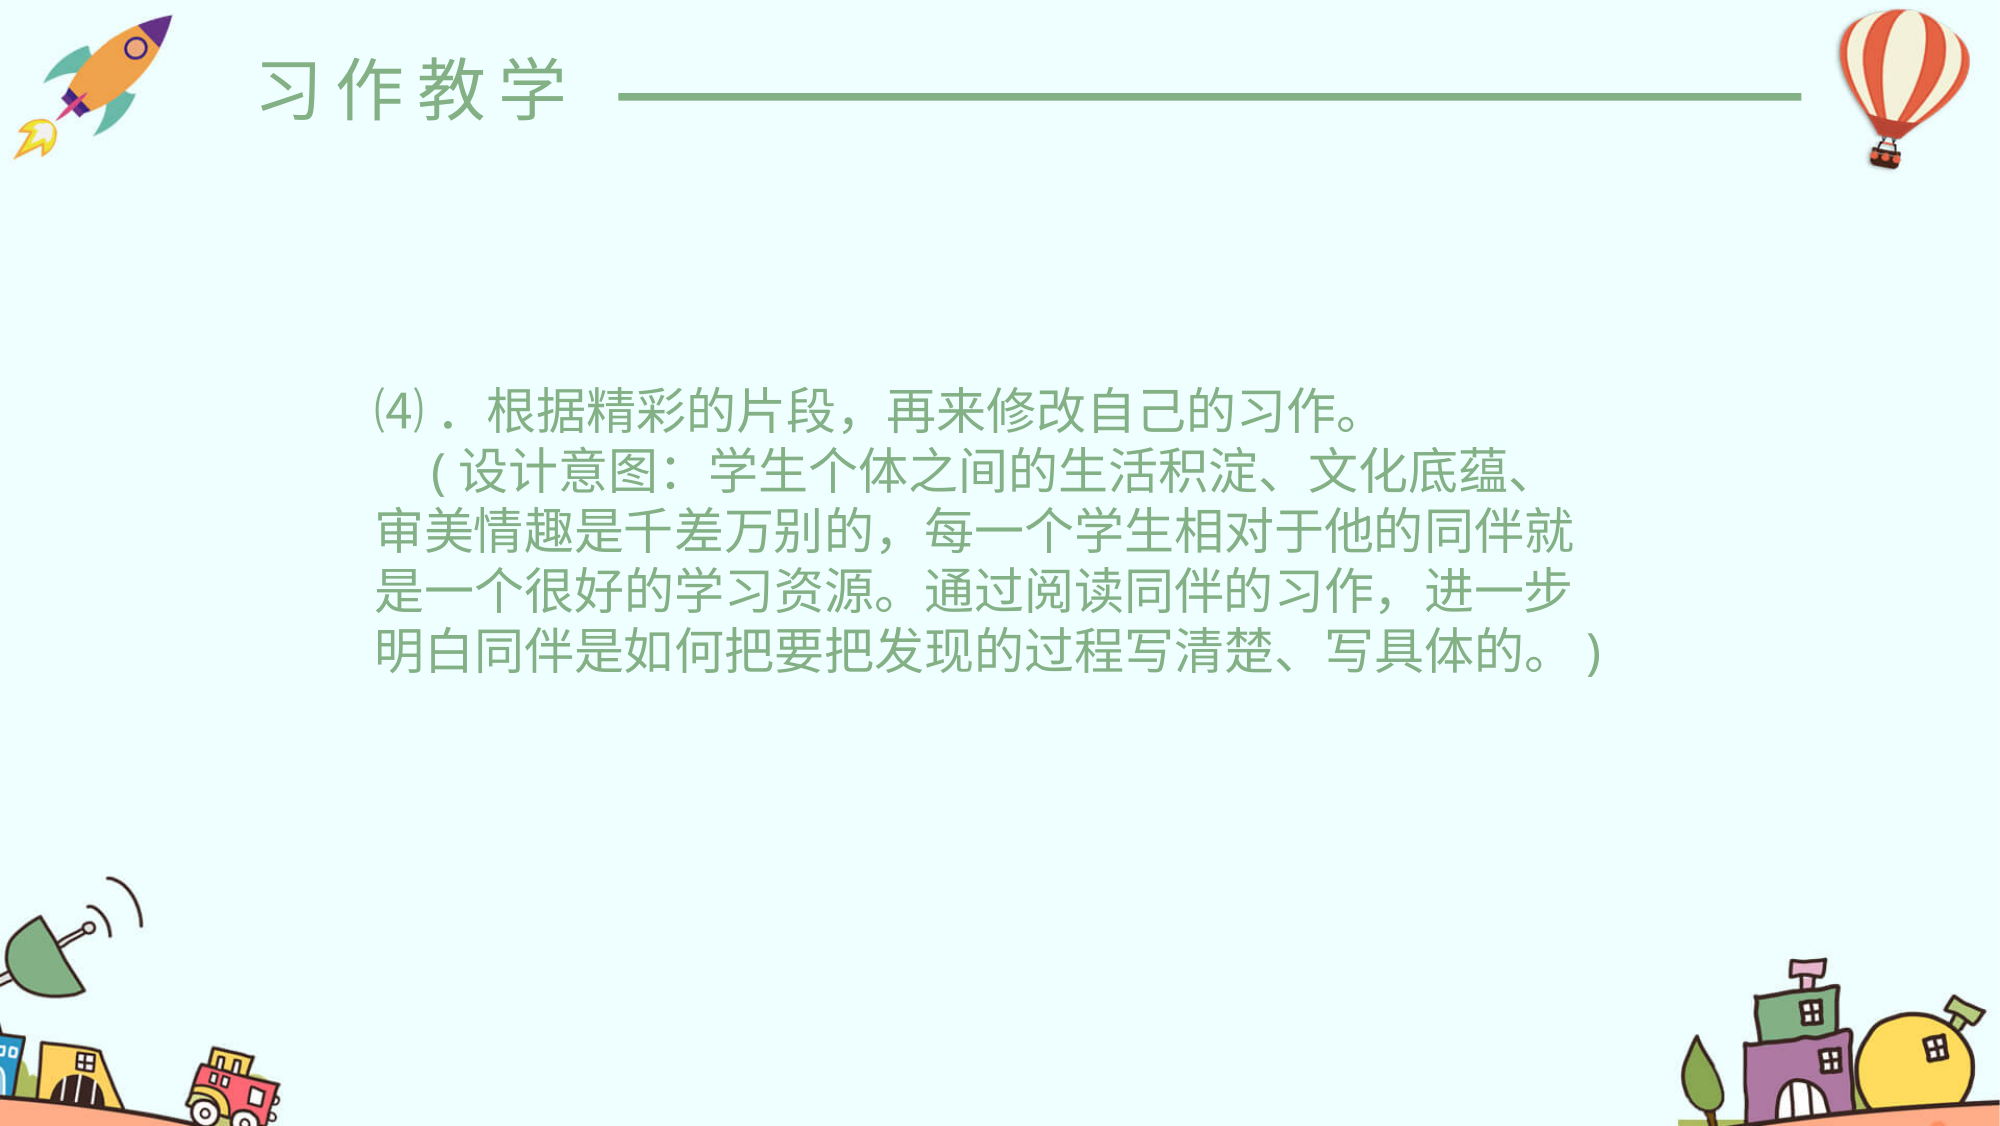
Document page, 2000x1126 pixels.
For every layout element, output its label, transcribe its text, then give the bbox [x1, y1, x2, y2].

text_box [143, 46, 1802, 131]
picture [0, 0, 2000, 1126]
text_box ⑷．根据精彩的片段，再来修改自己的习作。 (设计意图：学生个体之间的生活积淀、文化底蕴、审美情趣是千差万别的，每一个学生相对于他的同伴就是一个很好的学习资源。通过阅读同伴的习作，进一步明白同伴是如何把要把发现的过程写清楚、写具体的。) [359, 372, 1620, 688]
